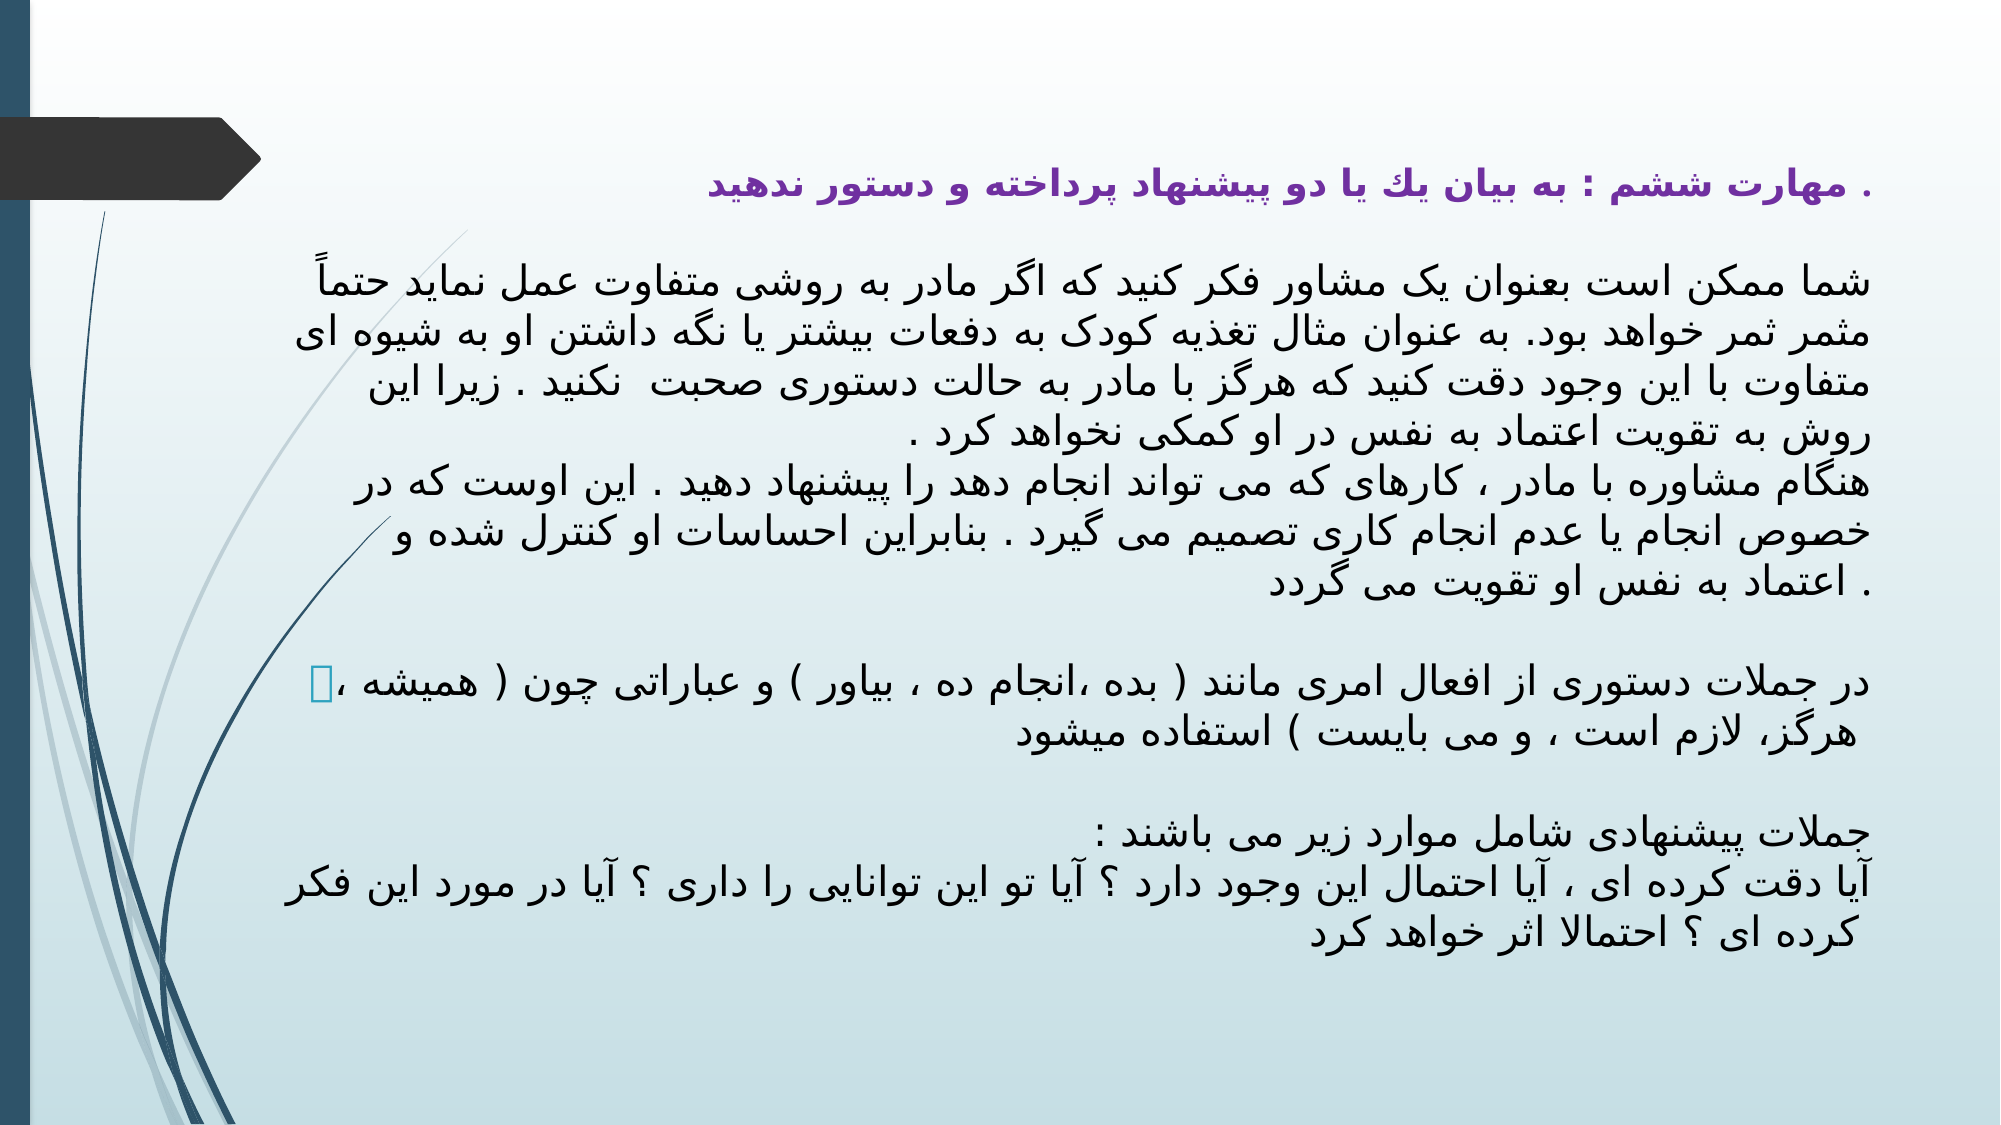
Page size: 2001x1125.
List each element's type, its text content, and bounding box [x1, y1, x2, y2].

text_box مهارت ششم : به بيان يك يا دو پيشنهاد پرداخته و دستور ندهيد . شما ممکن است بعنوان یک مشاور فکر کنید که اگر مادر به روشی متفاوت عمل نماید حتماً مثمر ثمر خواهد بود. به عنوان مثال تغذیه کودک به دفعات بیشتر یا نگه داشتن او به شیوه ای متفاوت با این وجود دقت کنید که هرگز با مادر به حالت دستوری صحبت نکنید . زیرا این روش به تقویت اعتماد به نفس در او کمکی نخواهد کرد . هنگام مشاوره با مادر ، کارهای که می تواند انجام دهد را پیشنهاد دهید . این اوست که در خصوص انجام یا عدم انجام کاری تصمیم می گیرد . بنابراین احساسات او کنترل شده و اعتماد به نفس او تقویت می گردد . در جملات دستوری از افعال امری مانند ( بده ،انجام ده ، بیاور ) و عباراتی چون ( همیشه ، هرگز، لازم است ، و می بایست ) استفاده میشود جملات پیشنهادی شامل موارد زیر می باشند : آیا دقت کرده ای ، آیا احتمال این وجود دارد ؟ آیا تو این توانایی را داری ؟ آیا در مورد این فکر کرده ای ؟ احتمالا اثر خواهد کرد [267, 151, 1888, 1012]
